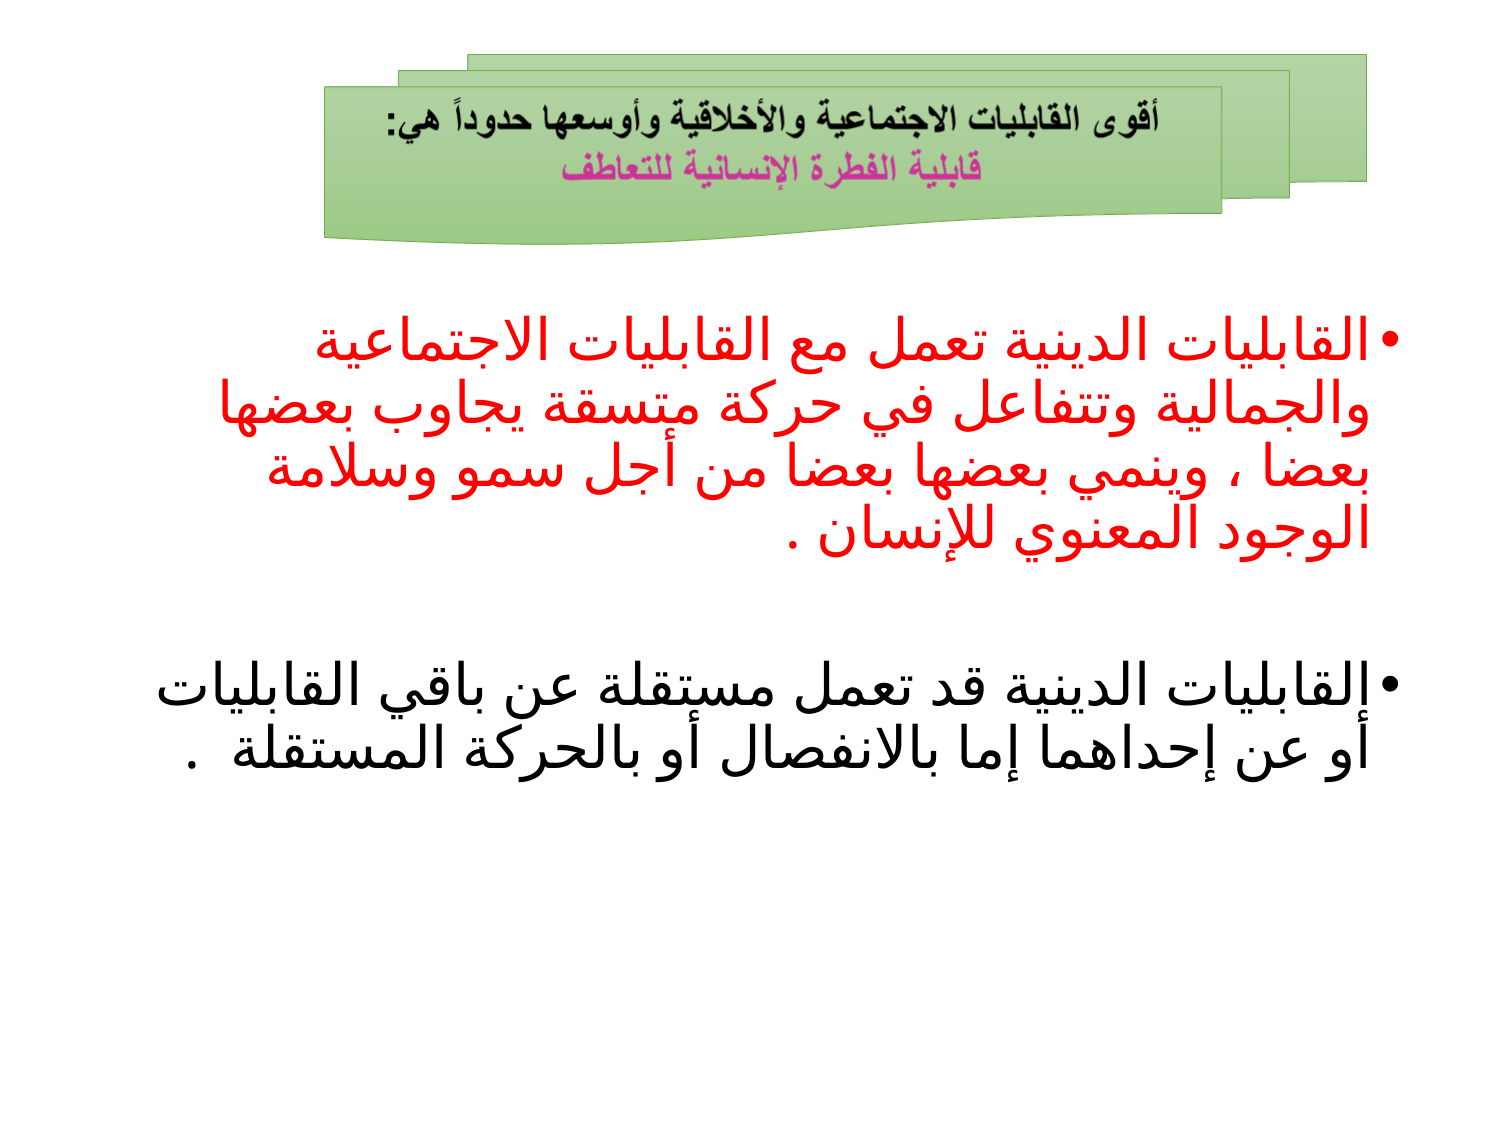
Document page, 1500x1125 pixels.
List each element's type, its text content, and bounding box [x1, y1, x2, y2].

picture [324, 54, 1367, 245]
list القابليات الدينية تعمل مع القابليات الاجتماعية والجمالية وتتفاعل في حركة متسقة يجاوب بعضها بعضا ، وينمي بعضها بعضا من أجل سمو وسلامة الوجود المعنوي للإنسان . القابليات الدينية قد تعمل مستقلة عن باقي القابليات أو عن إحداهما إما بالانفصال أو بالحركة المستقلة . [99, 302, 1417, 1009]
